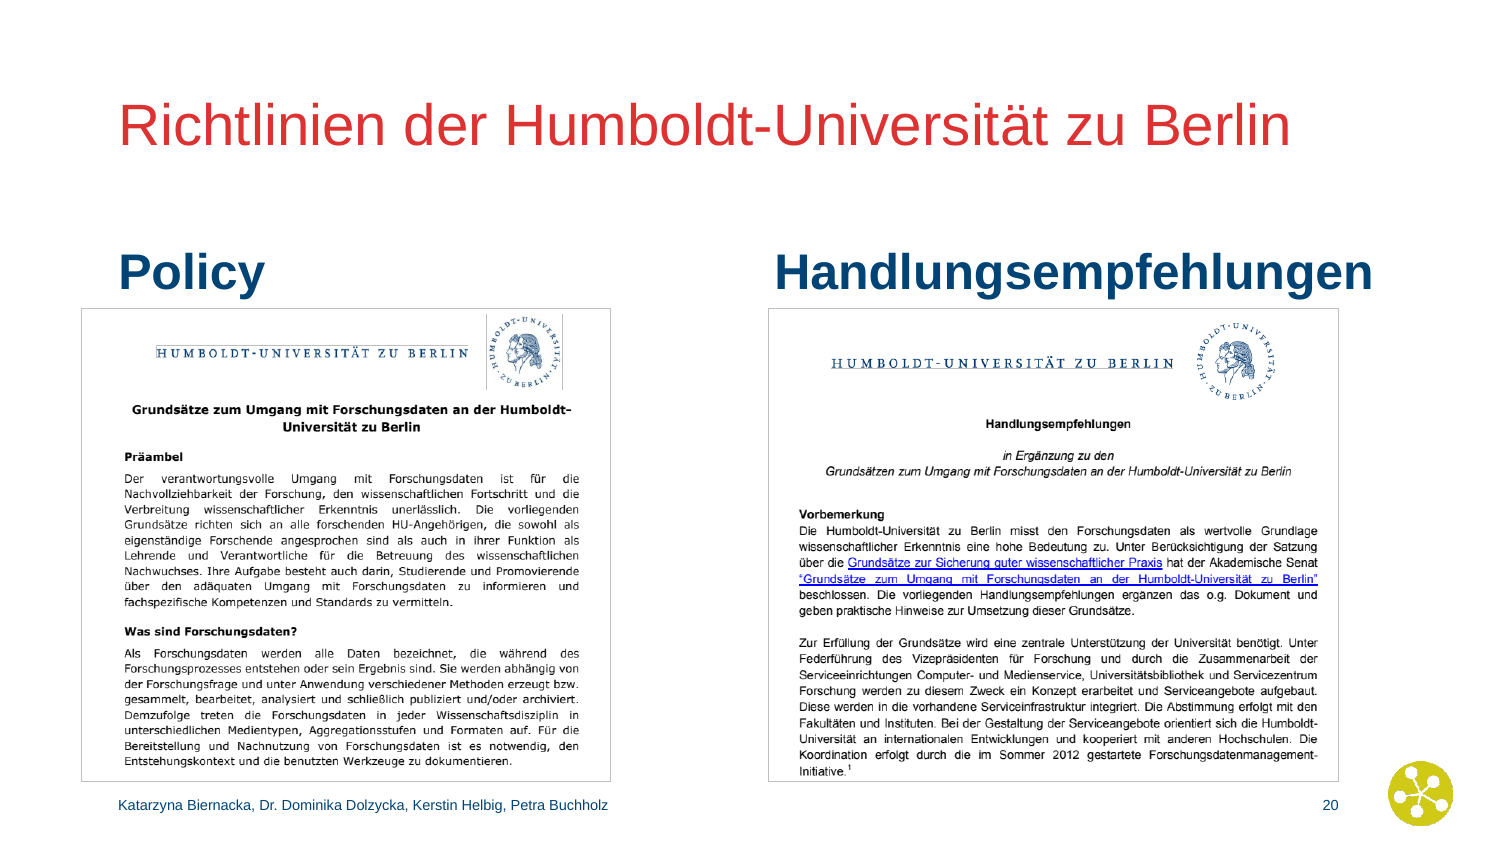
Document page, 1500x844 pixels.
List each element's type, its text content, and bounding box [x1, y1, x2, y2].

picture [1388, 761, 1453, 826]
list Policy [103, 206, 738, 309]
footer Katarzyna Biernacka, Dr. Dominika Dolzycka, Kerstin Helbig, Petra Buchholz [103, 782, 742, 827]
title Richtlinien der Humboldt-Universität zu Berlin [103, 44, 1398, 208]
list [768, 308, 1339, 782]
slide_number 19 [1016, 782, 1354, 827]
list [81, 308, 611, 782]
list Handlungsempfehlungen [759, 206, 1398, 309]
